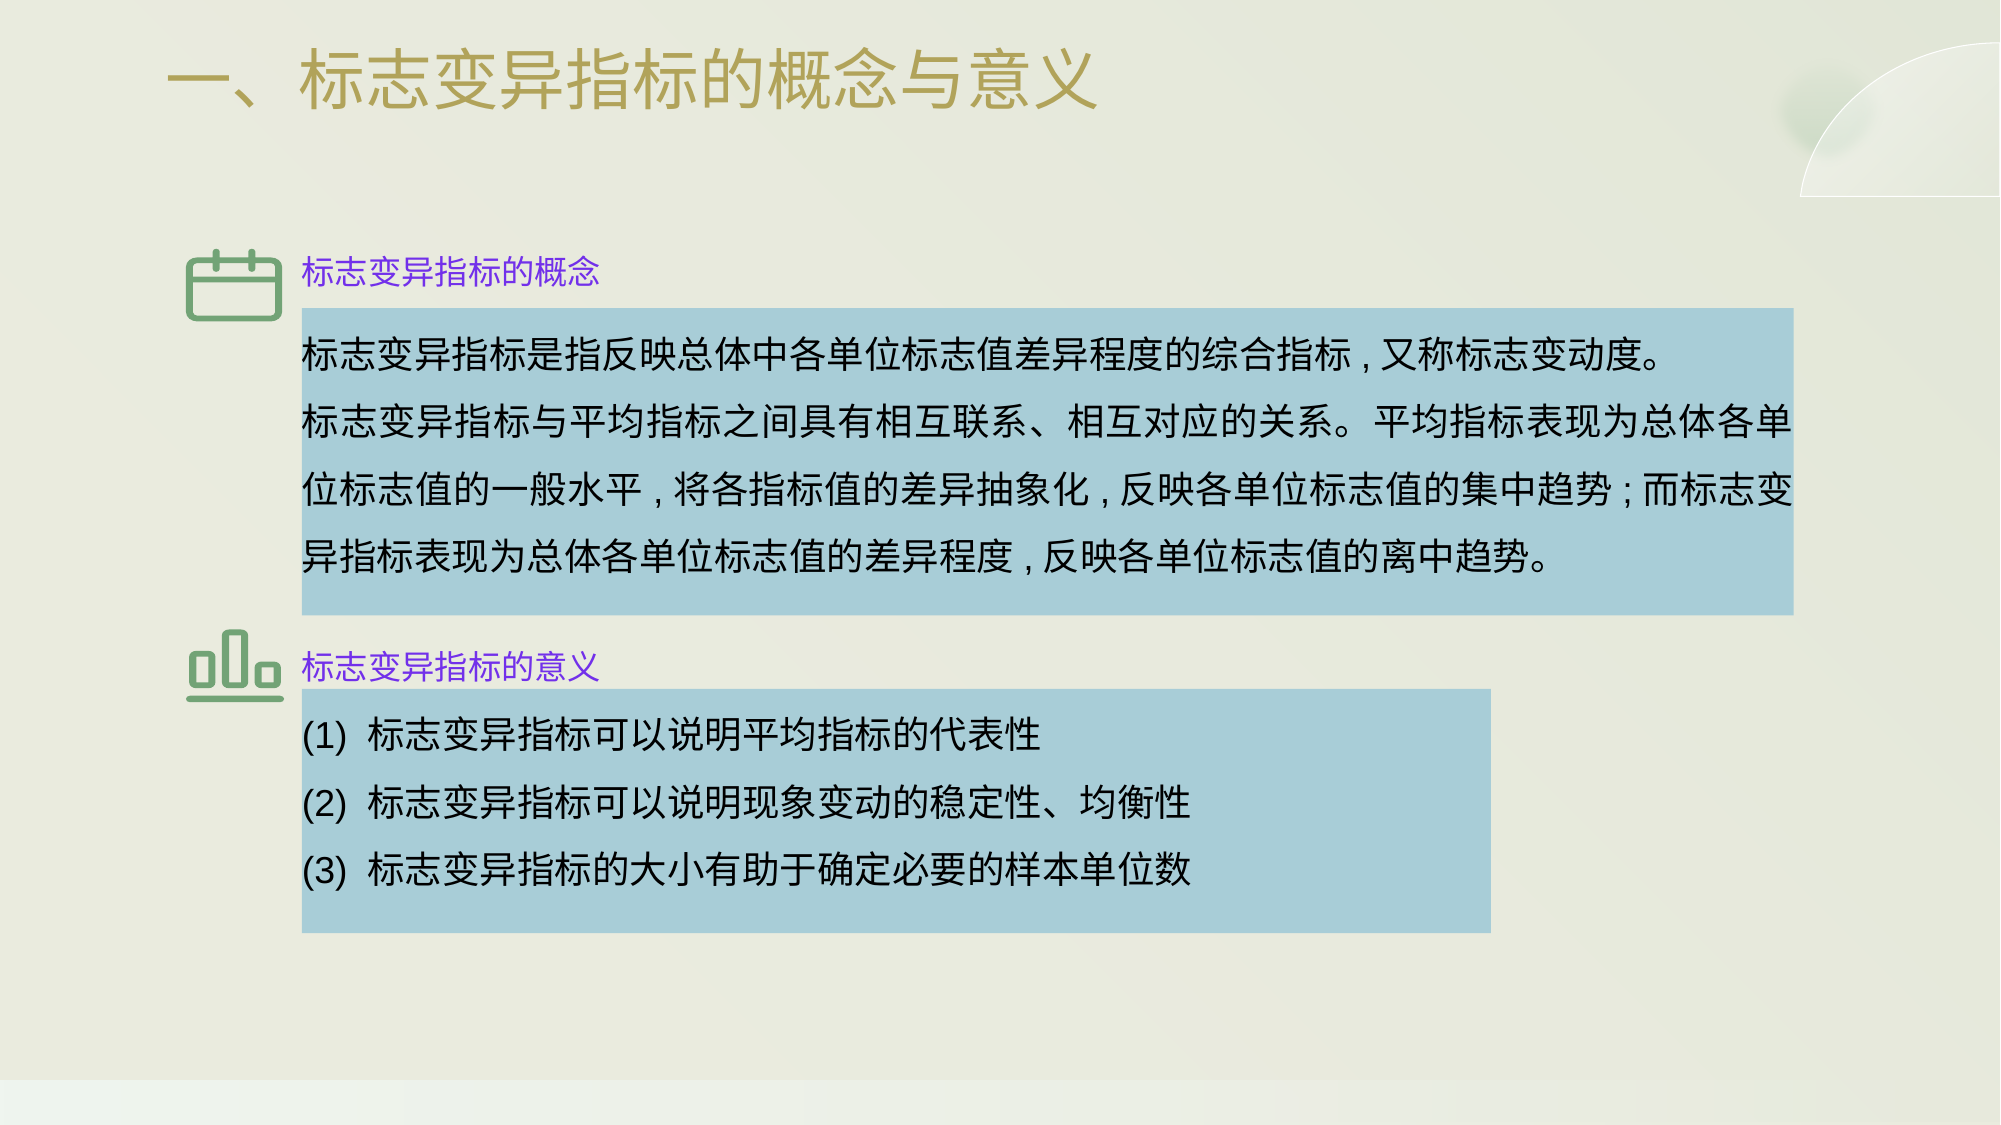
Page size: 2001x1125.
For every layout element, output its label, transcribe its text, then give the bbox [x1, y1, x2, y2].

text_box [185, 695, 285, 703]
text_box [254, 661, 281, 689]
text_box 标志变异指标的概念 [301, 248, 1491, 295]
text_box [185, 248, 283, 322]
text_box [221, 629, 249, 689]
text_box 一、标志变异指标的概念与意义 [165, 34, 1920, 106]
text_box 标志变异指标是指反映总体中各单位标志值差异程度的综合指标,又称标志变动度。 标志变异指标与平均指标之间具有相互联系、相互对应的关系。平均指标表现为总体各单位标志值的一般水平,将各指标值的差异抽象化,反映各单位标志值的集中趋势;而标志变异指标表现为总体各单位标志值的差异程度,反映各单位标志值的离中趋势。 [301, 308, 1794, 616]
text_box [189, 650, 216, 689]
text_box (1) 标志变异指标可以说明平均指标的代表性 (2) 标志变异指标可以说明现象变动的稳定性、均衡性 (3) 标志变异指标的大小有助于确定必要的样本单位数 [301, 688, 1491, 934]
text_box 标志变异指标的意义 [301, 643, 1491, 688]
